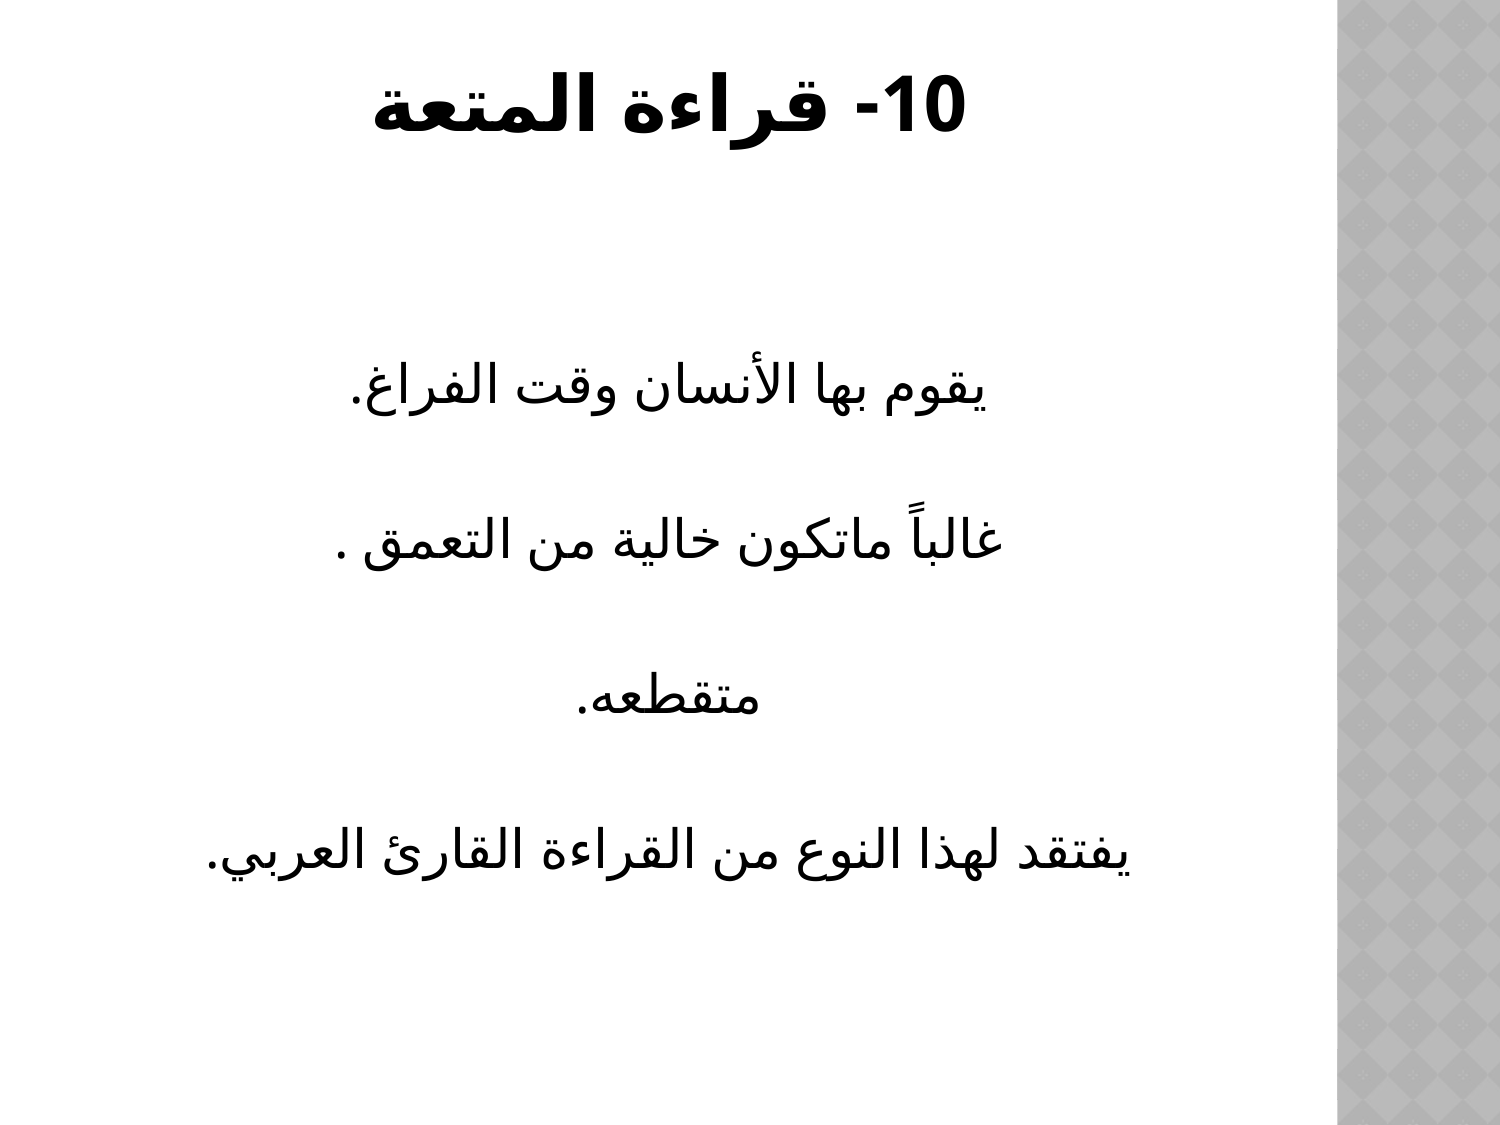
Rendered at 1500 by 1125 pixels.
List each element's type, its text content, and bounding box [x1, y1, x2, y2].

title 10- قراءة المتعة [75, 52, 1263, 240]
list يقوم بها الأنسان وقت الفراغ. غالباً ماتكون خالية من التعمق . متقطعه. يفتقد لهذا النوع من القراءة القارئ العربي. [75, 264, 1263, 1059]
